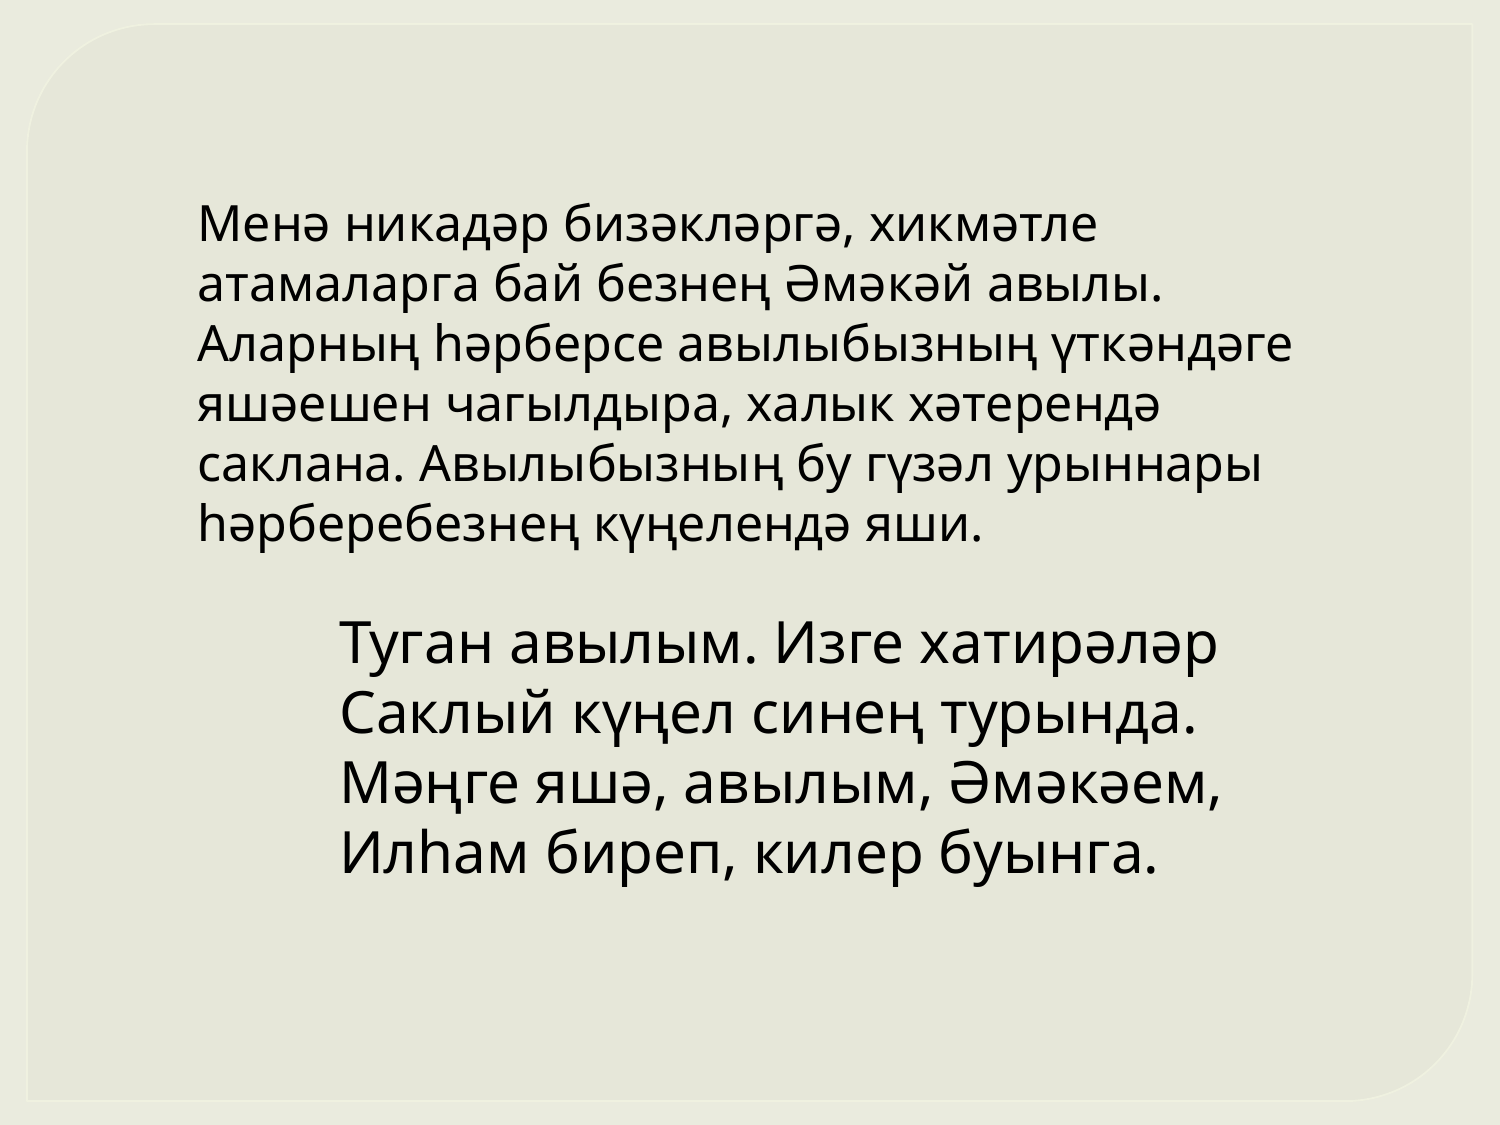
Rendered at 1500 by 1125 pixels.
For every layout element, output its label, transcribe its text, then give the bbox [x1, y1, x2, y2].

text_box Туган авылым. Изге хатирәләр Саклый күңел синең турында. Мәңге яшә, авылым, Әмәкәем, Илһам биреп, килер буынга. [324, 597, 1294, 893]
text_box Менә никадәр бизәкләргә, хикмәтле атамаларга бай безнең Әмәкәй авылы. Аларның һәрберсе авылыбызның үткәндәге яшәешен чагылдыра, халык хәтерендә саклана. Авылыбызның бу гүзәл урыннары һәрберебезнең күңелендә яши. [182, 184, 1376, 560]
